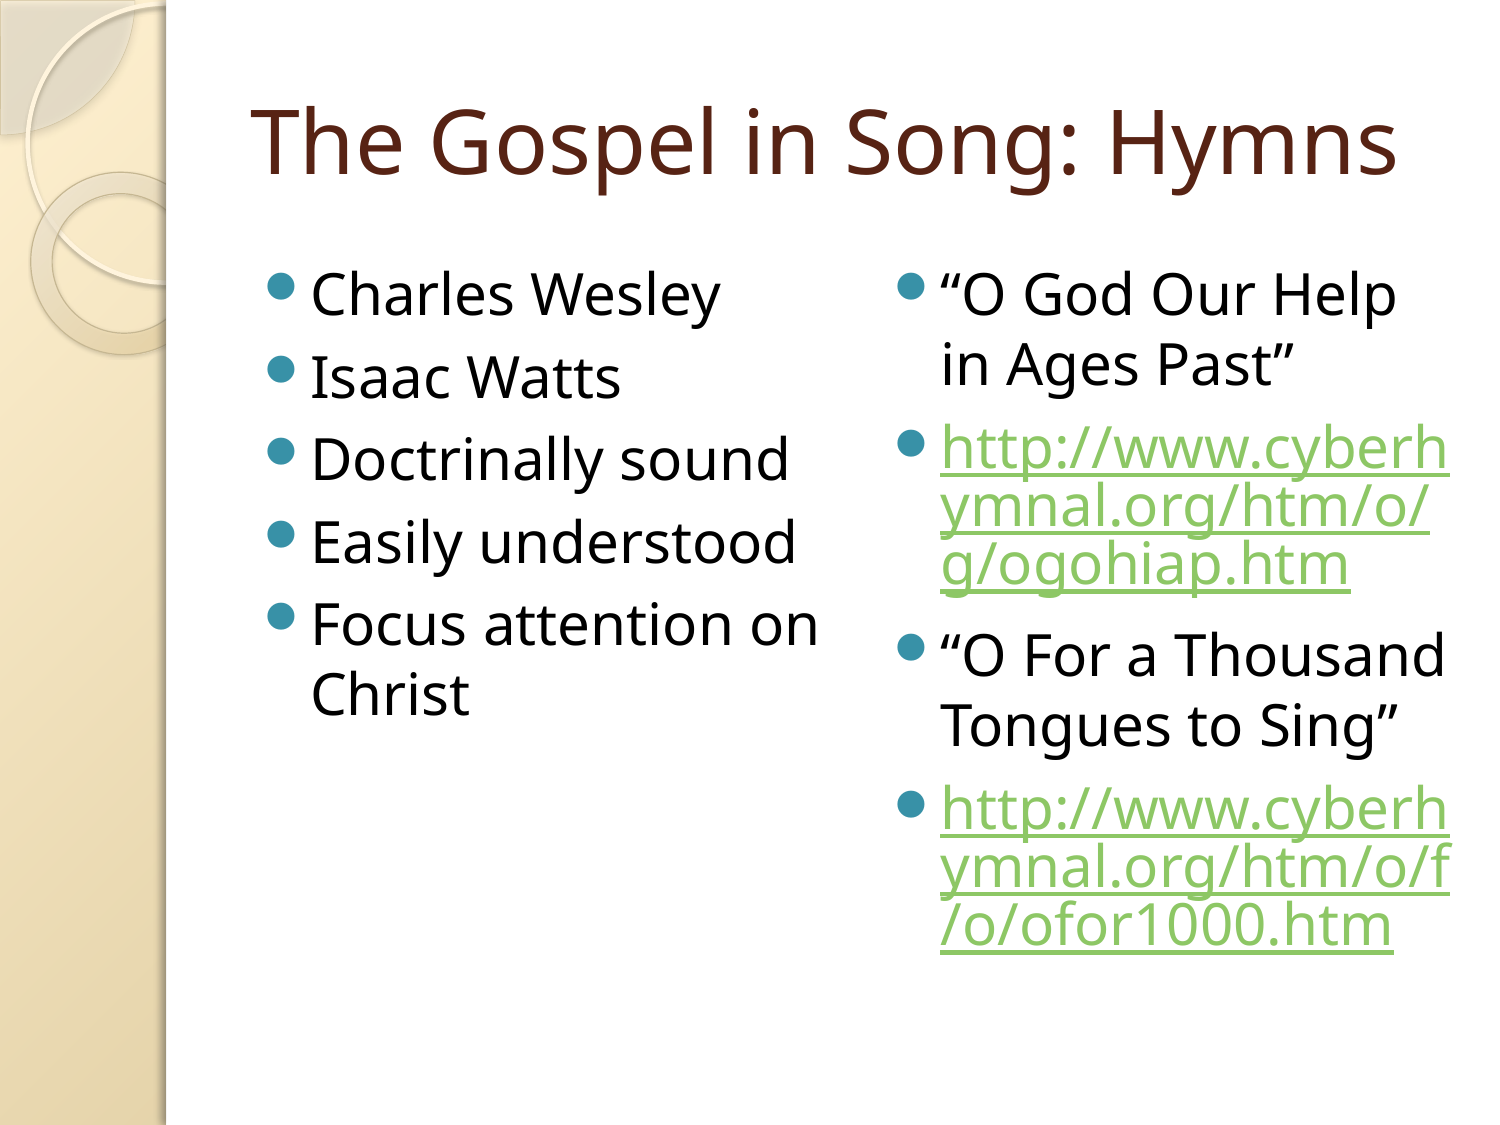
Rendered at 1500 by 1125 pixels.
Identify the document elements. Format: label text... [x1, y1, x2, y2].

title The Gospel in Song: Hymns [235, 45, 1466, 233]
list “O God Our Help in Ages Past” http://www.cyberhymnal.org/htm/o/g/ogohiap.htm “O For a Thousand Tongues to Sing” http://www.cyberhymnal.org/htm/o/f/o/ofor1000.htm [865, 249, 1466, 1015]
list Charles Wesley Isaac Watts Doctrinally sound Easily understood Focus attention on Christ [235, 249, 836, 1015]
